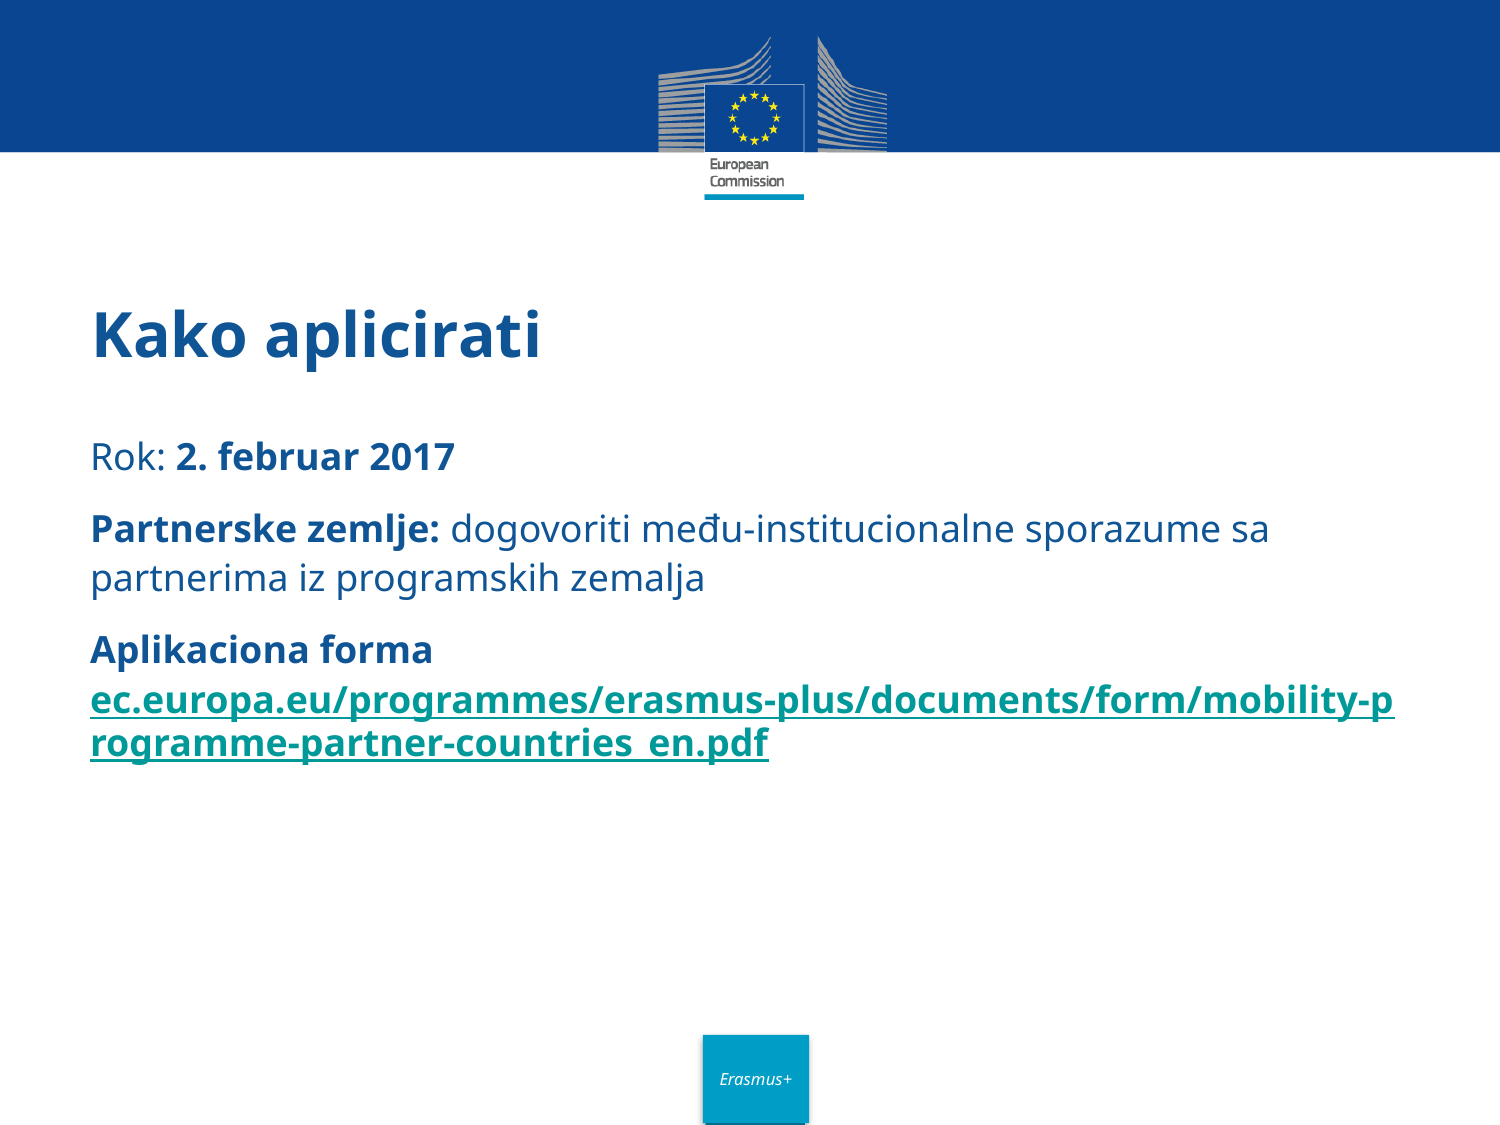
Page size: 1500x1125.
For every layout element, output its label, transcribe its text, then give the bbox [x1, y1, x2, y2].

list Rok: 2. februar 2017 Partnerske zemlje: dogovoriti među-institucionalne sporazume sa partnerima iz programskih zemalja Aplikaciona forma ec.europa.eu/programmes/erasmus-plus/documents/form/mobility-programme-partner-countries_en.pdf [75, 420, 1425, 1017]
title Kako aplicirati [76, 255, 1427, 409]
picture [0, 0, 1500, 1125]
